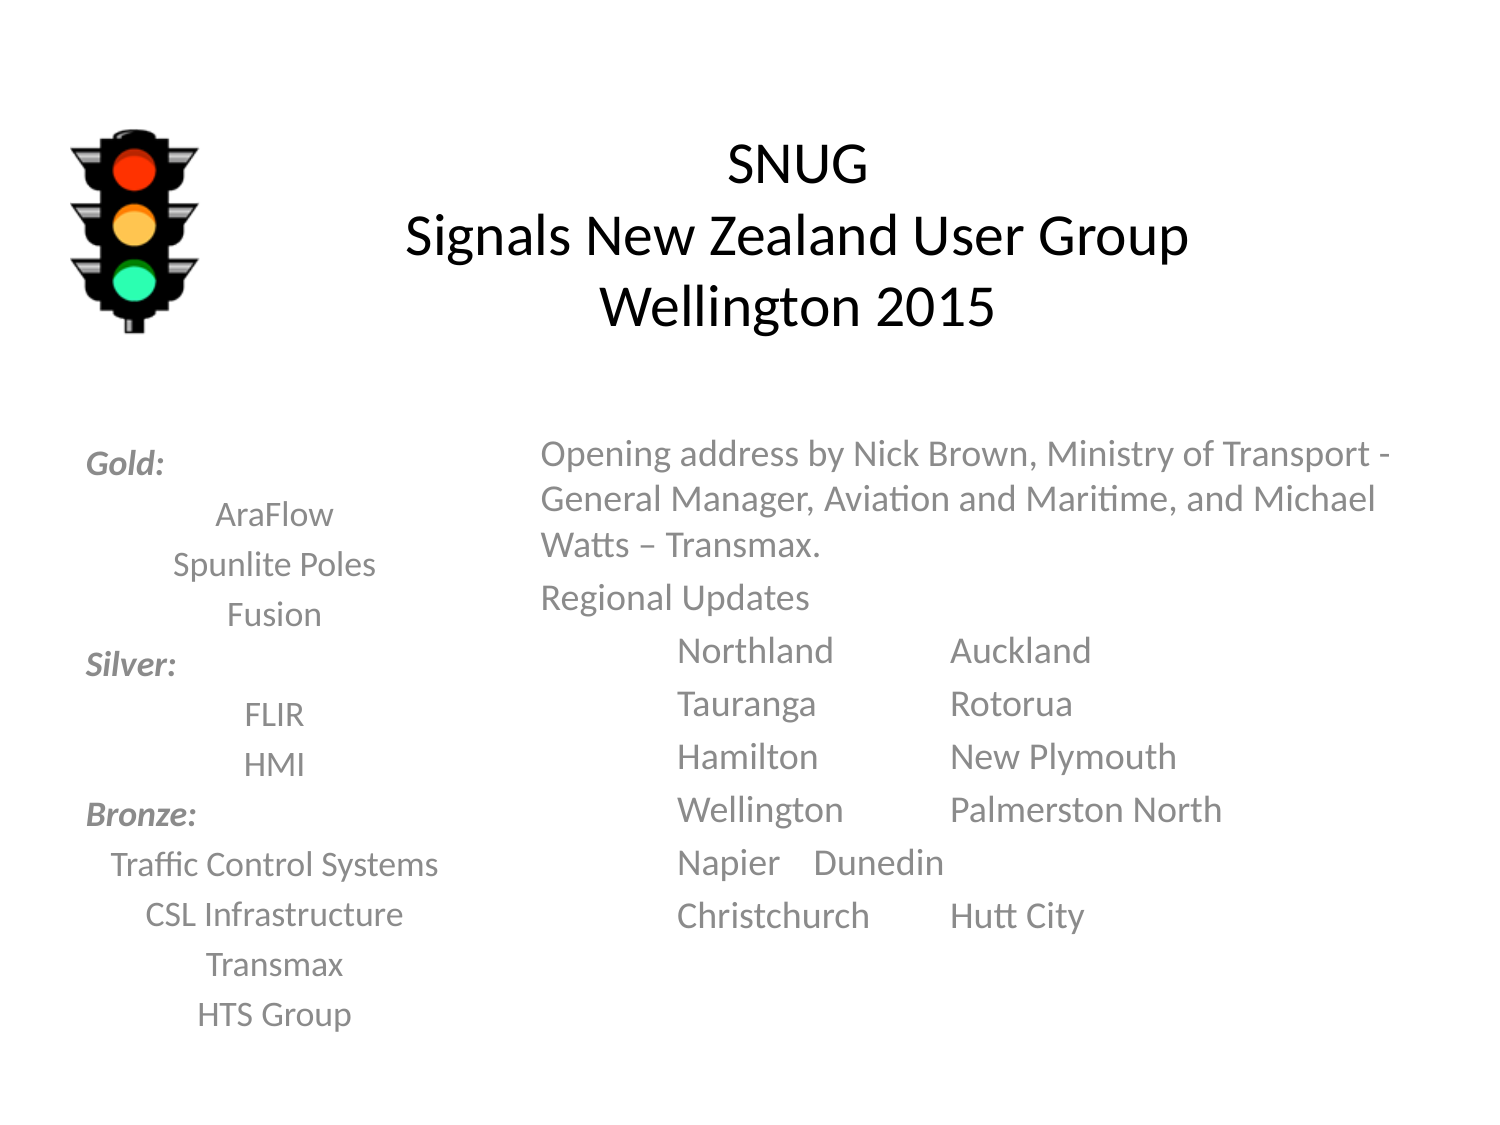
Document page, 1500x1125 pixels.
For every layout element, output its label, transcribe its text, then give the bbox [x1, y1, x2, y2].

title SNUG Signals New Zealand User Group Wellington 2015 [200, 116, 1397, 347]
text_box Opening address by Nick Brown, Ministry of Transport - General Manager, Aviation and Maritime, and Michael Watts – Transmax. Regional Updates Northland Auckland Tauranga Rotorua Hamilton New Plymouth Wellington Palmerston North Napier Dunedin Christchurch Hutt City [525, 420, 1424, 1035]
subtitle Gold: AraFlow Spunlite Poles Fusion Silver: FLIR HMI Bronze: Traffic Control Systems CSL Infrastructure Transmax HTS Group [70, 432, 479, 1047]
picture [70, 128, 201, 335]
